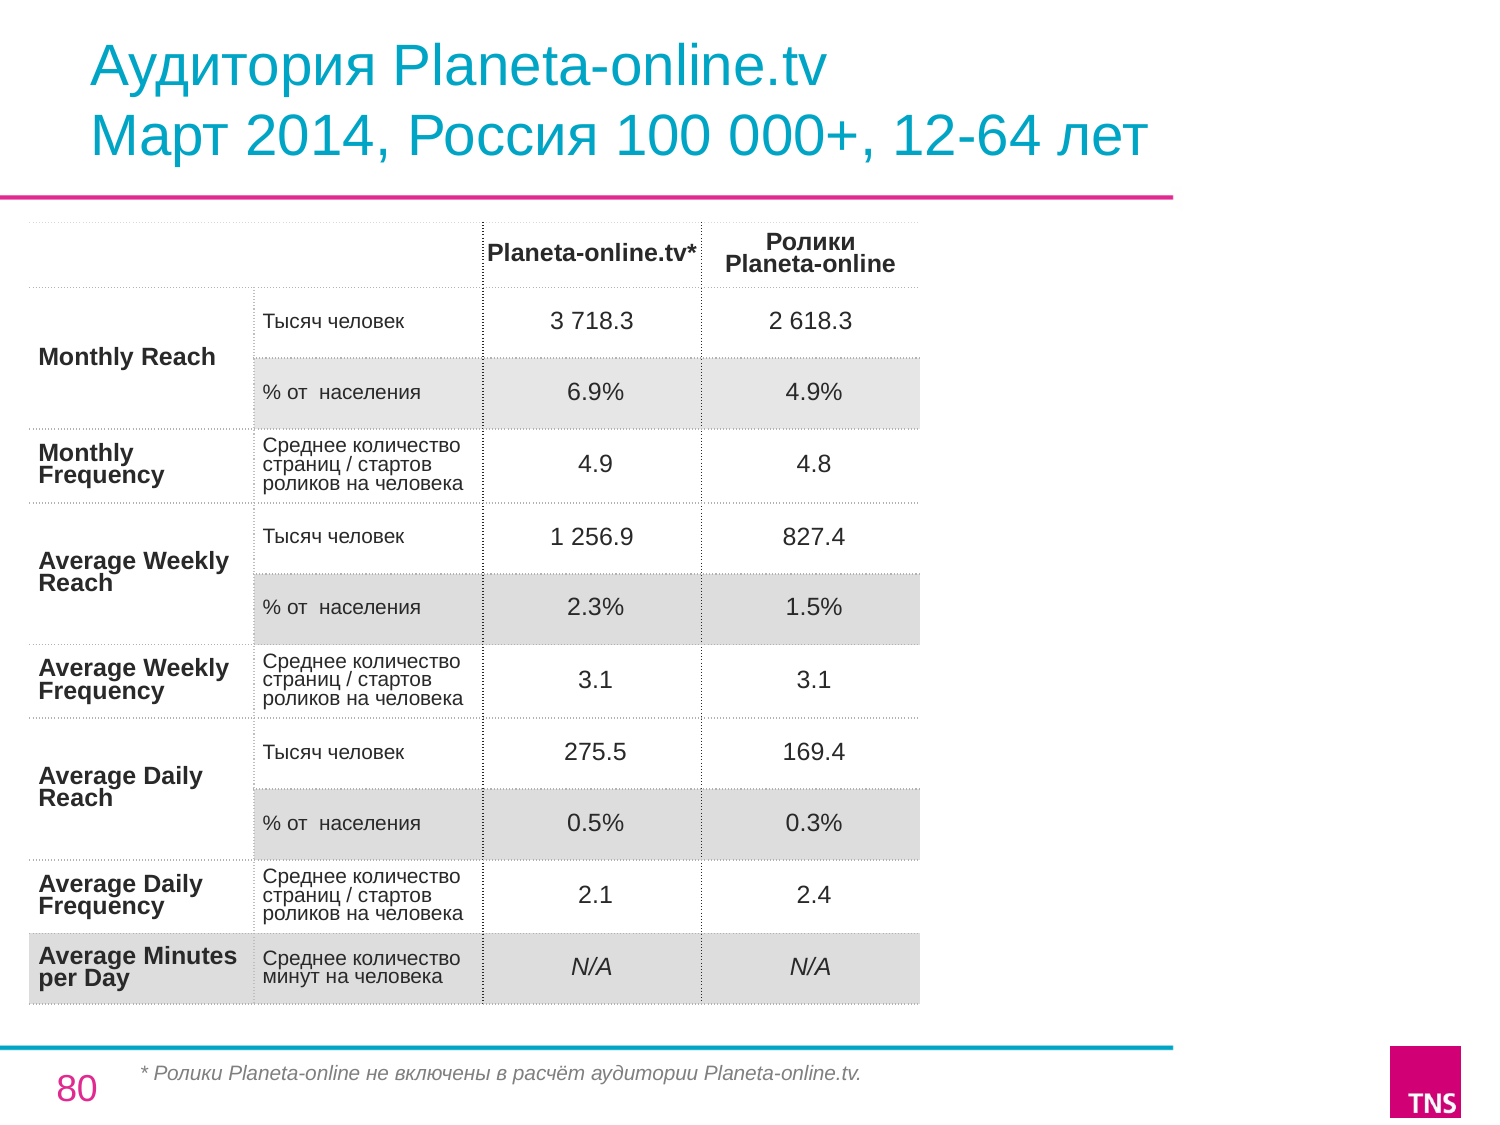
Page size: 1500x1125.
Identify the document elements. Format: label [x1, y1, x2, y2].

table_header [29, 223, 920, 287]
title [74, 8, 1476, 187]
slide_number [40, 1055, 392, 1125]
text_box [124, 1052, 1463, 1092]
picture [0, 0, 1500, 1125]
table_cell [29, 287, 920, 1004]
